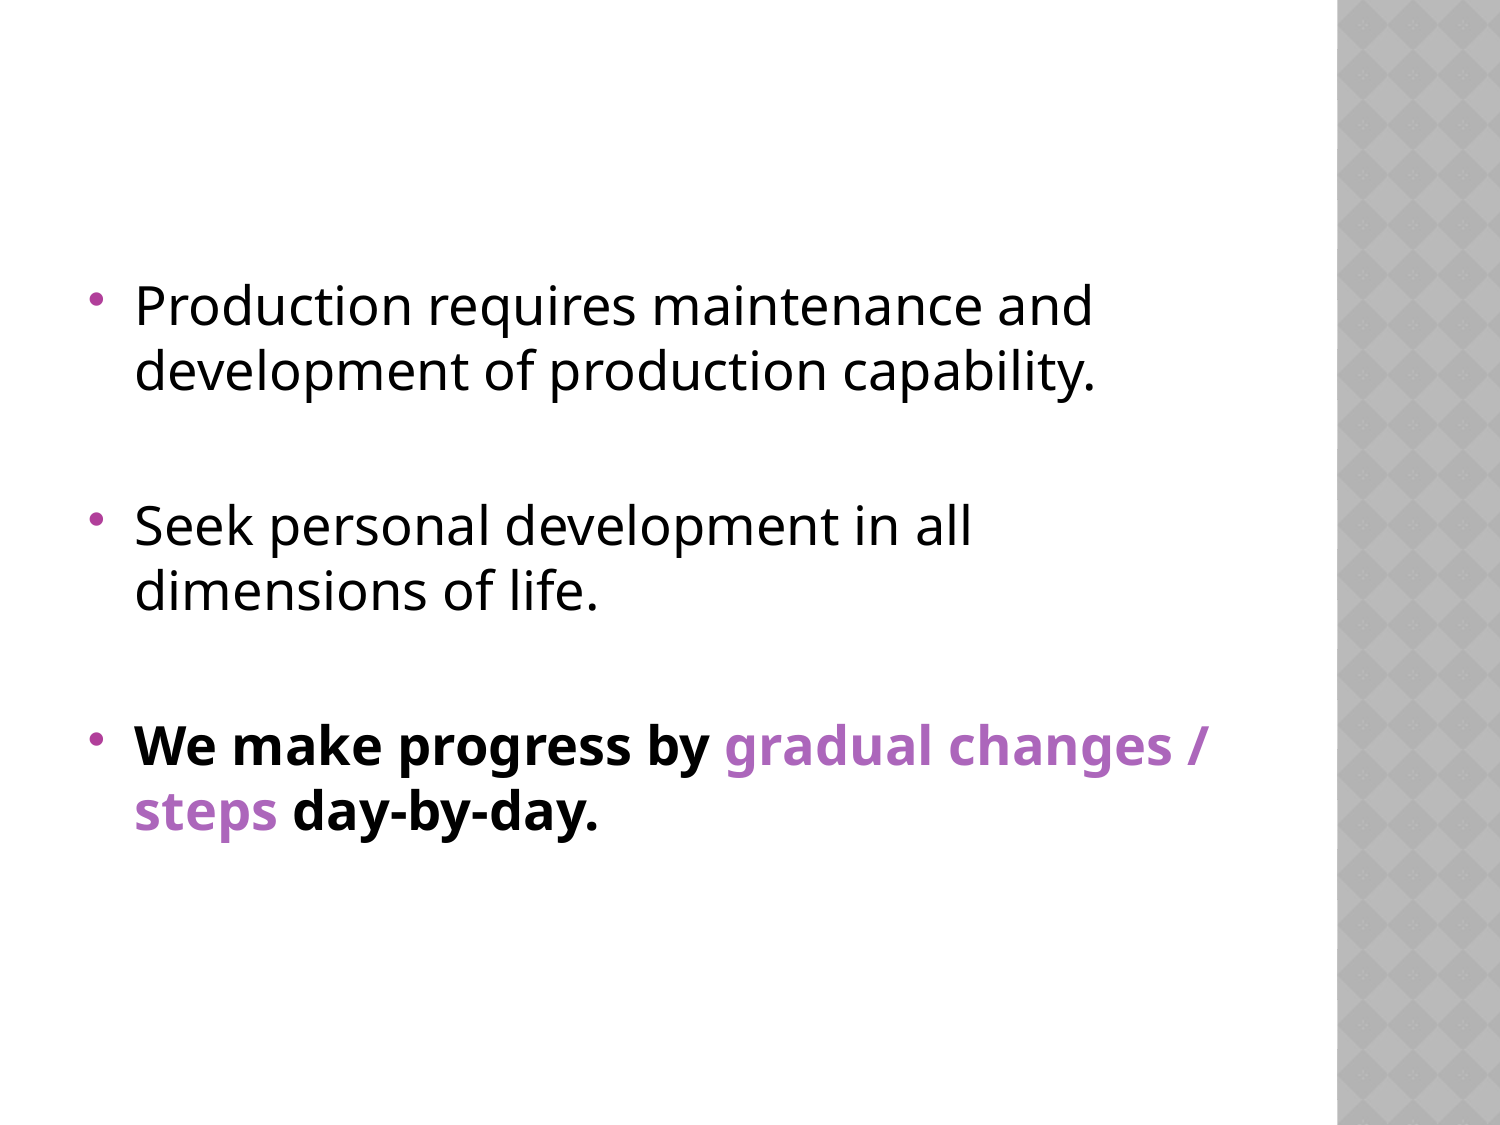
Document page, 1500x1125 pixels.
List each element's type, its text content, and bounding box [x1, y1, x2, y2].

list Production requires maintenance and development of production capability. Seek personal development in all dimensions of life. We make progress by gradual changes / steps day-by-day. [75, 264, 1263, 1059]
